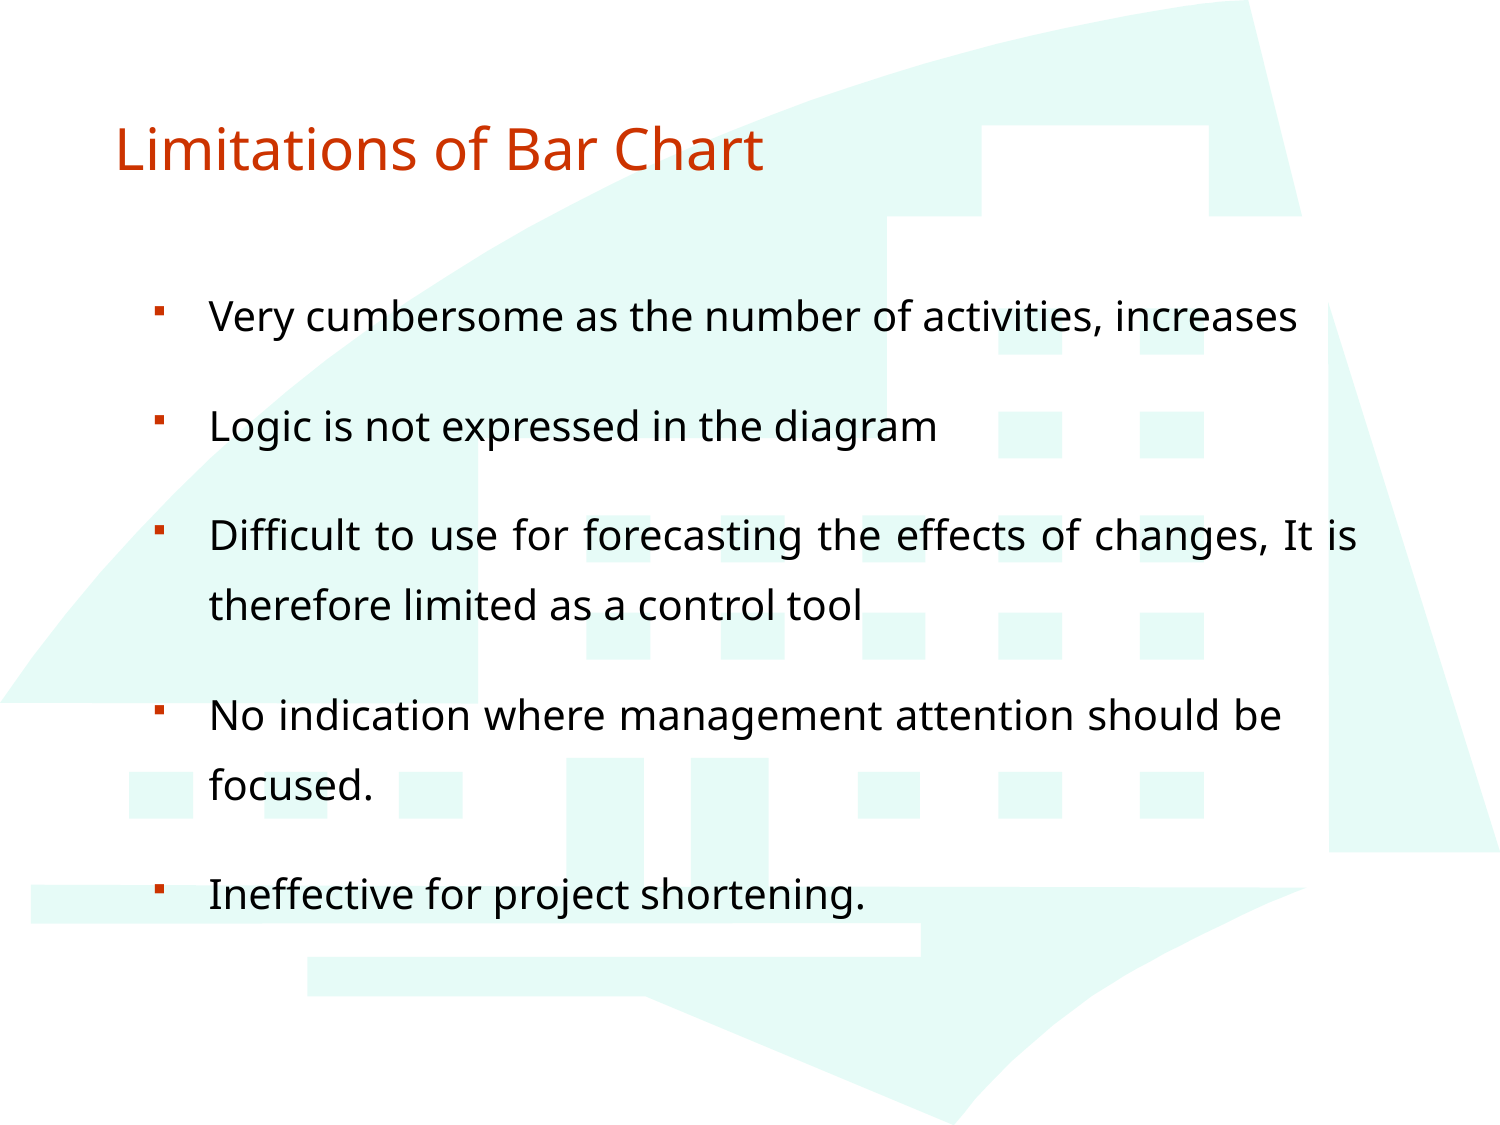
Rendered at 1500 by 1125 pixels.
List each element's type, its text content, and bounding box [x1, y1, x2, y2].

list Very cumbersome as the number of activities, increases Logic is not expressed in the diagram Difficult to use for forecasting the effects of changes, It is therefore limited as a control tool No indication where management attention should be focused. Ineffective for project shortening. [137, 262, 1374, 975]
title Limitations of Bar Chart [99, 112, 938, 198]
